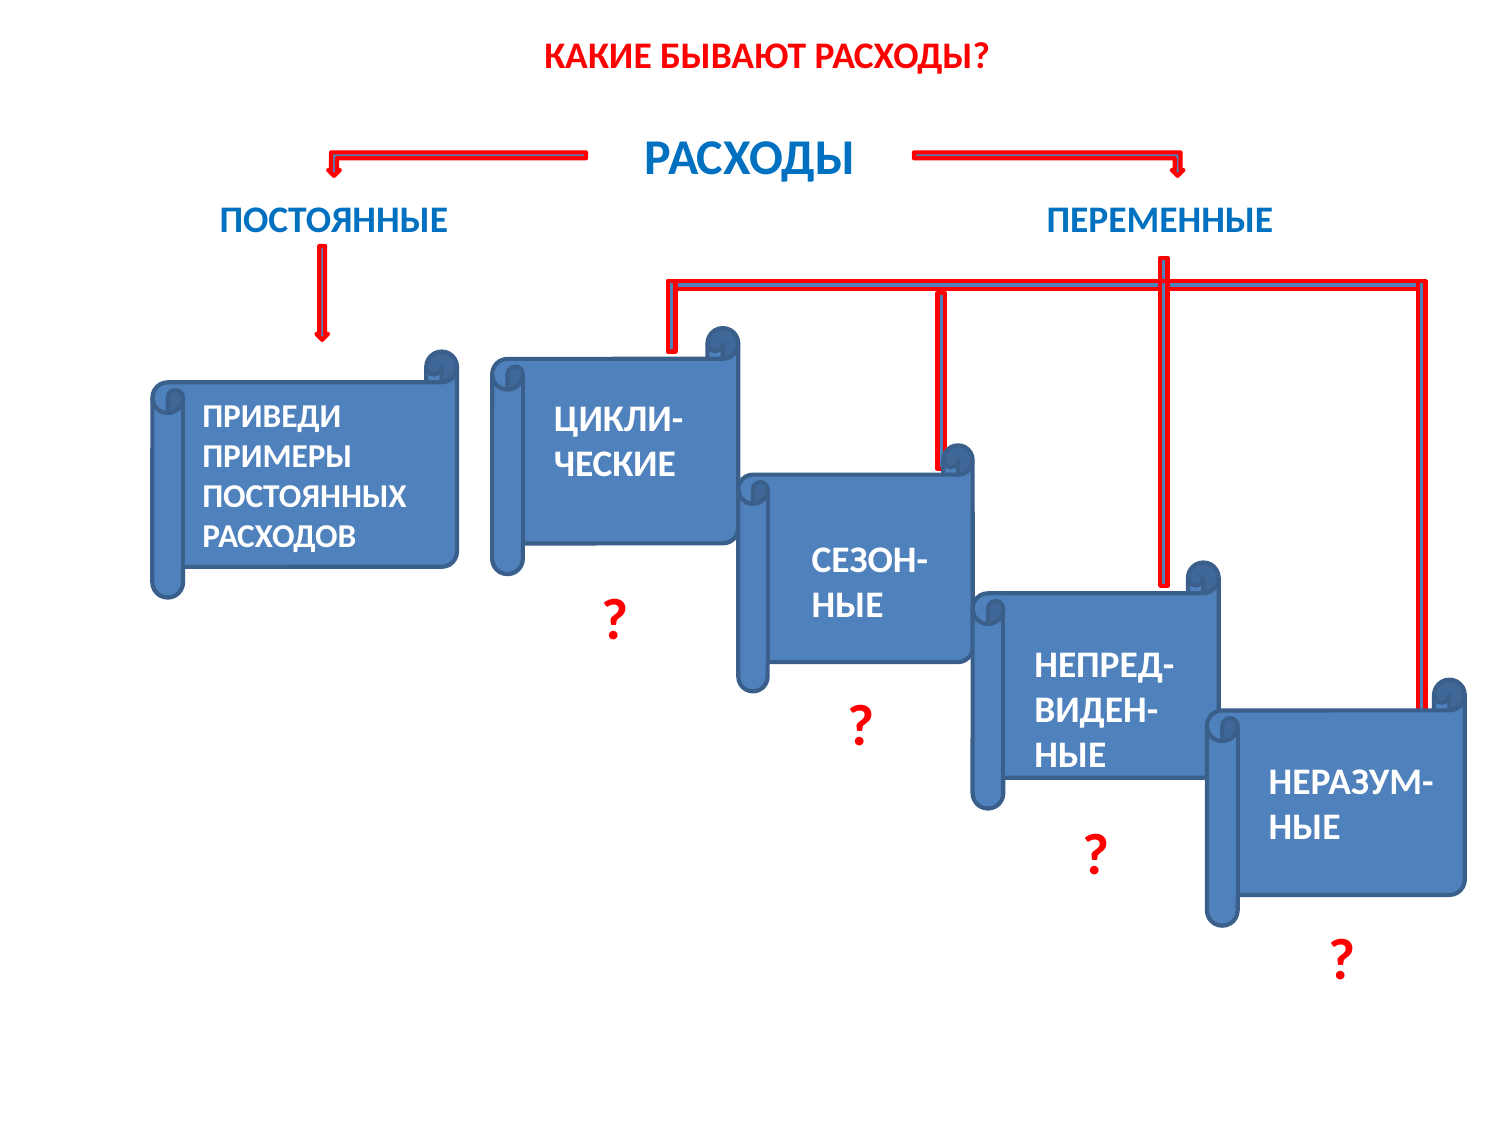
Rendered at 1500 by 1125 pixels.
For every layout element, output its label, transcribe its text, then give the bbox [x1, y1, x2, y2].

text_box ПОСТОЯННЫЕ [140, 187, 528, 248]
text_box [1170, 279, 1416, 291]
text_box [911, 150, 1186, 178]
text_box ПРИВЕДИ ПРИМЕРЫ ПОСТОЯННЫХ РАСХОДОВ [187, 386, 446, 562]
text_box [678, 279, 1158, 291]
text_box СЕЗОН- НЫЕ [796, 527, 961, 633]
text_box [490, 326, 741, 577]
text_box [1158, 256, 1170, 279]
text_box ? [515, 574, 715, 659]
text_box [150, 349, 460, 600]
text_box ? [996, 808, 1196, 894]
text_box [1204, 677, 1467, 928]
text_box ? [1242, 914, 1442, 999]
text_box РАСХОДЫ [398, 117, 1102, 192]
text_box [326, 150, 589, 178]
text_box ? [761, 679, 961, 765]
text_box [1416, 279, 1428, 708]
text_box [970, 560, 1221, 811]
text_box ЦИКЛИ-ЧЕСКИЕ [538, 386, 703, 492]
text_box [935, 291, 947, 471]
text_box [314, 243, 330, 342]
text_box ПЕРЕМЕННЫЕ [913, 187, 1407, 248]
text_box НЕПРЕД-ВИДЕН- НЫЕ [1019, 632, 1196, 783]
text_box [666, 279, 678, 354]
text_box КАКИЕ БЫВАЮТ РАСХОДЫ? [117, 23, 1418, 84]
text_box [736, 443, 975, 694]
text_box НЕРАЗУМ-НЫЕ [1253, 749, 1454, 855]
text_box [1158, 279, 1170, 588]
